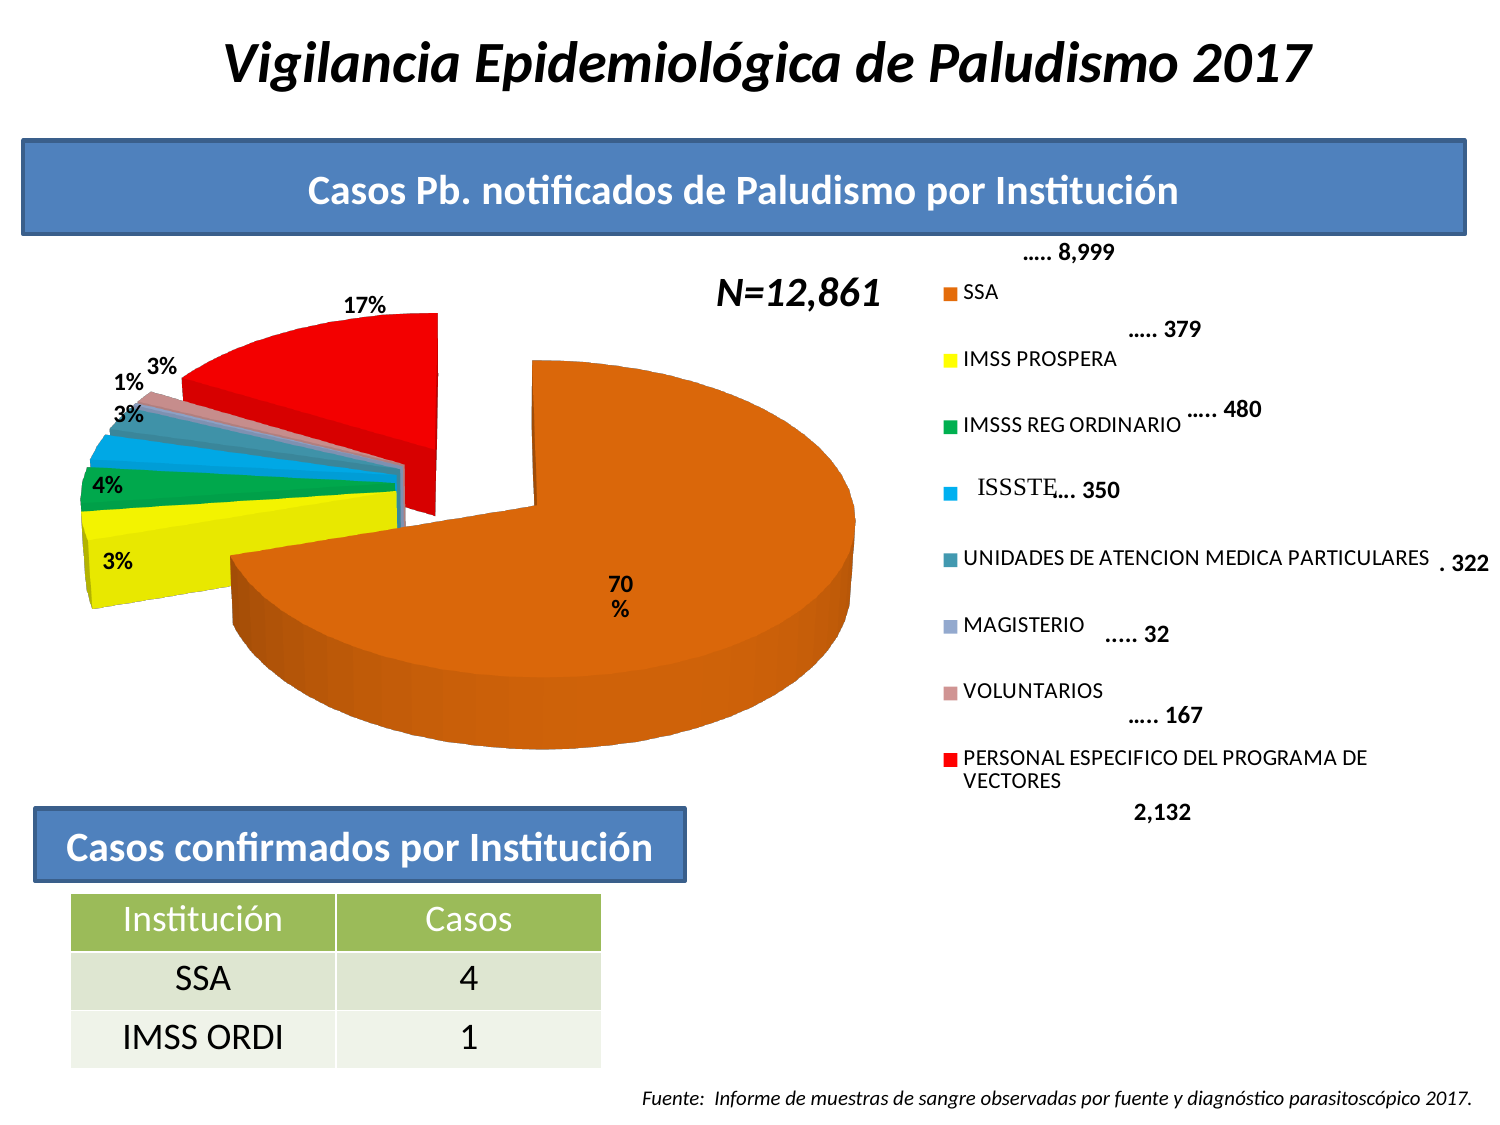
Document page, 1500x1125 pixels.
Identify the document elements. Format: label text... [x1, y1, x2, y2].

table_cell IMSS ORDI [71, 1011, 335, 1068]
table_header Institución [71, 924, 335, 951]
chart [0, 163, 1454, 915]
text_box Casos Pb. notificados de Paludismo por Institución [21, 138, 1467, 236]
table_cell 4 [337, 953, 601, 1010]
table_cell 1 [337, 1011, 601, 1068]
title Vigilancia Epidemiológica de Paludismo 2017 [105, 1, 1430, 118]
text_box Fuente: Informe de muestras de sangre observadas por fuente y diagnóstico parasitoscópico 2017. [620, 1077, 1500, 1117]
table_header Casos [337, 924, 601, 951]
table_cell SSA [71, 953, 335, 1010]
text_box . 322 [1457, 537, 1500, 588]
